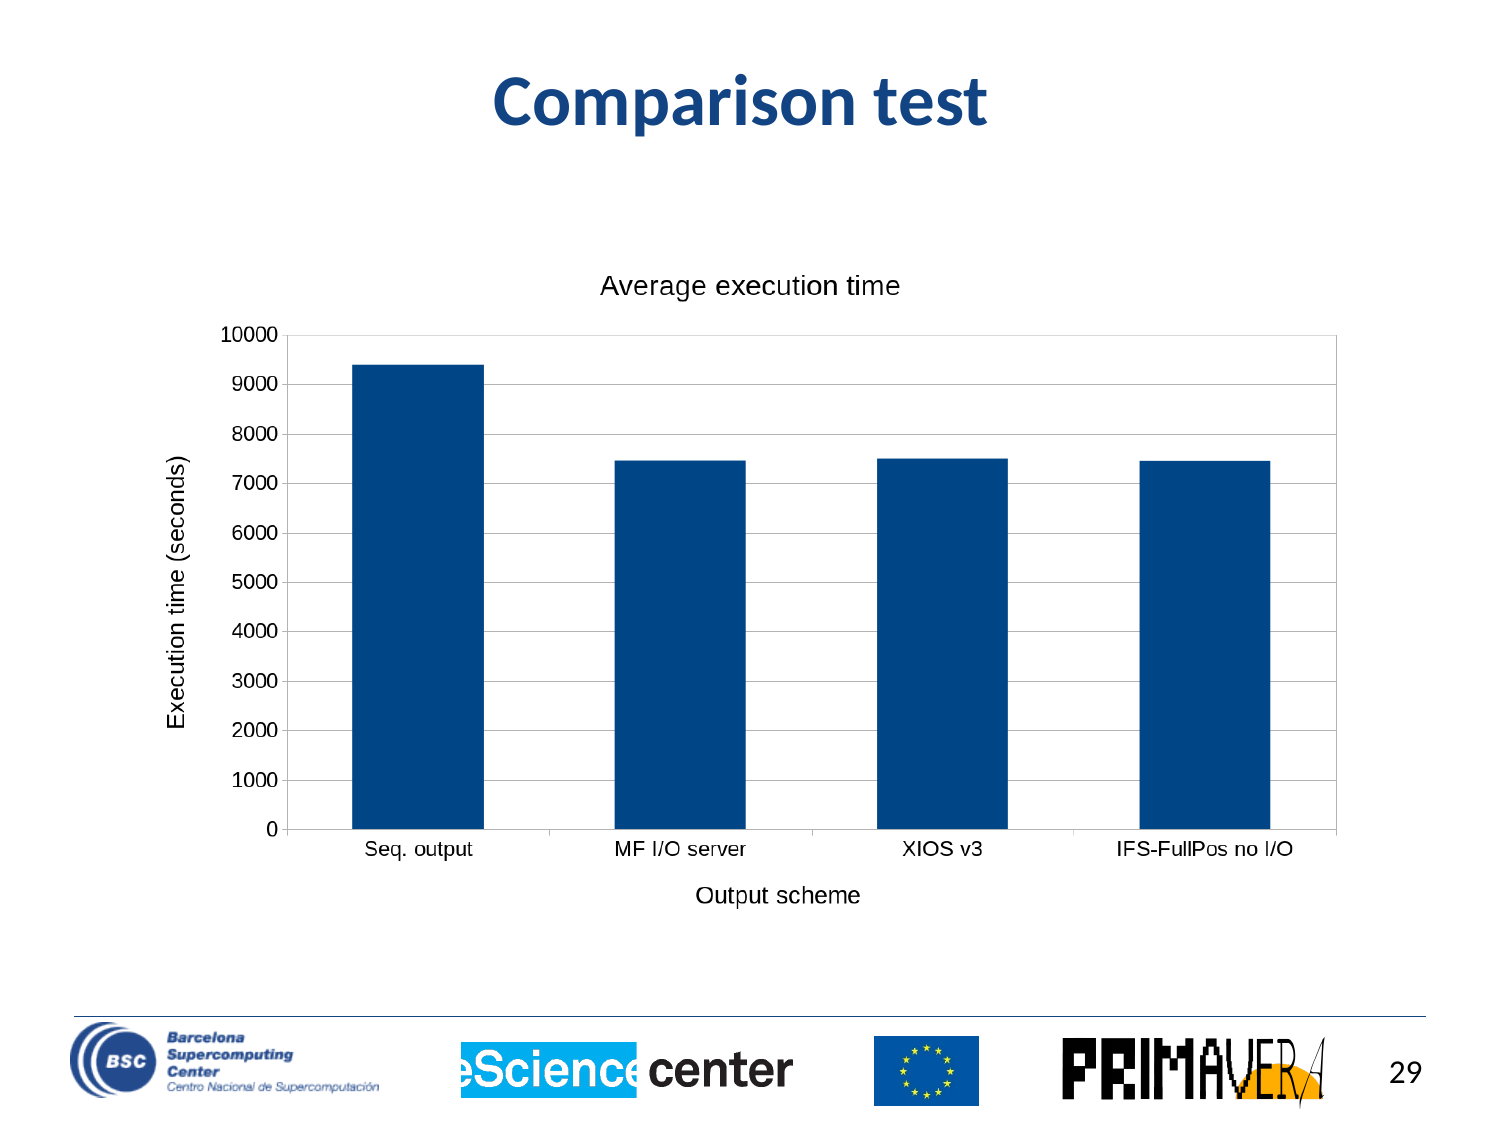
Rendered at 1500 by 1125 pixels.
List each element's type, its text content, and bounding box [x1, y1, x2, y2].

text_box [73, 1016, 1438, 1109]
picture [140, 243, 1360, 930]
title Comparison test [192, 45, 1308, 159]
